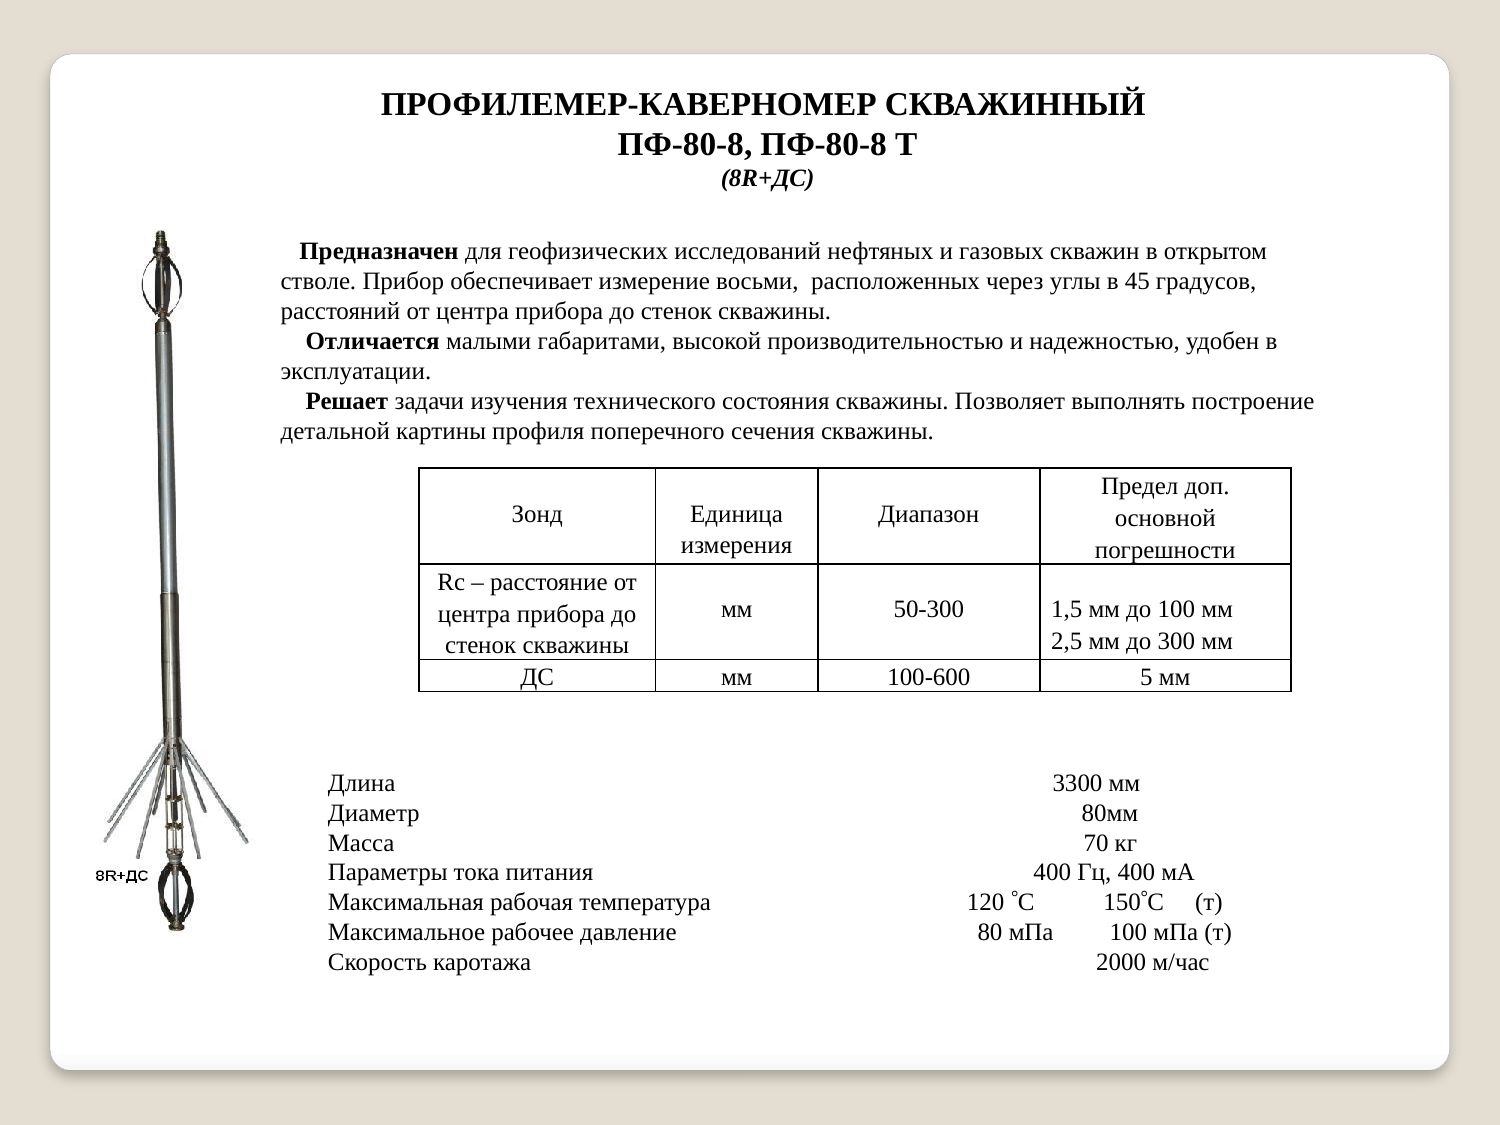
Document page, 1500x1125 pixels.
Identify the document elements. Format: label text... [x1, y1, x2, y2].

table_cell 100-600 [819, 660, 1039, 691]
table_cell 1,5 мм до 100 мм 2,5 мм до 300 мм [1041, 565, 1290, 659]
picture [64, 207, 278, 953]
table_header Диапазон [819, 469, 1039, 563]
table_header Единица измерения [656, 469, 817, 563]
table_cell 5 мм [1041, 660, 1290, 691]
text_box Предназначен для геофизических исследований нефтяных и газовых скважин в открытом стволе. Прибор обеспечивает измерение восьми, расположенных через углы в 45 градусов, расстояний от центра прибора до стенок скважины. Отличается малыми габаритами, высокой производительностью и надежностью, удобен в эксплуатации. Решает задачи изучения технического состояния скважины. Позволяет выполнять построение детальной картины профиля поперечного сечения скважины. [284, 227, 1365, 452]
table_cell мм [656, 565, 817, 659]
table_header Зонд [420, 469, 655, 563]
table_cell 50-300 [819, 565, 1039, 659]
table_header Предел доп. основной погрешности [1041, 469, 1290, 563]
text_box Длина 3300 мм Диаметр 80мм Масса 70 кг Параметры тока питания 400 Гц, 400 мА Максимальная рабочая температура 120 С 150С (т) Максимальное рабочее давление 80 мПа 100 мПа (т) Скорость каротажа 2000 м/час [312, 758, 1365, 984]
table_cell ДС [420, 660, 655, 691]
table_cell Rc – расстояние от центра прибора до стенок скважины [420, 565, 655, 659]
text_box ПРОФИЛЕМЕР-КАВЕРНОМЕР СКВАЖИННЫЙ ПФ-80-8, ПФ-80-8 Т (8R+ДС) [324, 74, 1211, 200]
table_cell мм [656, 660, 817, 691]
